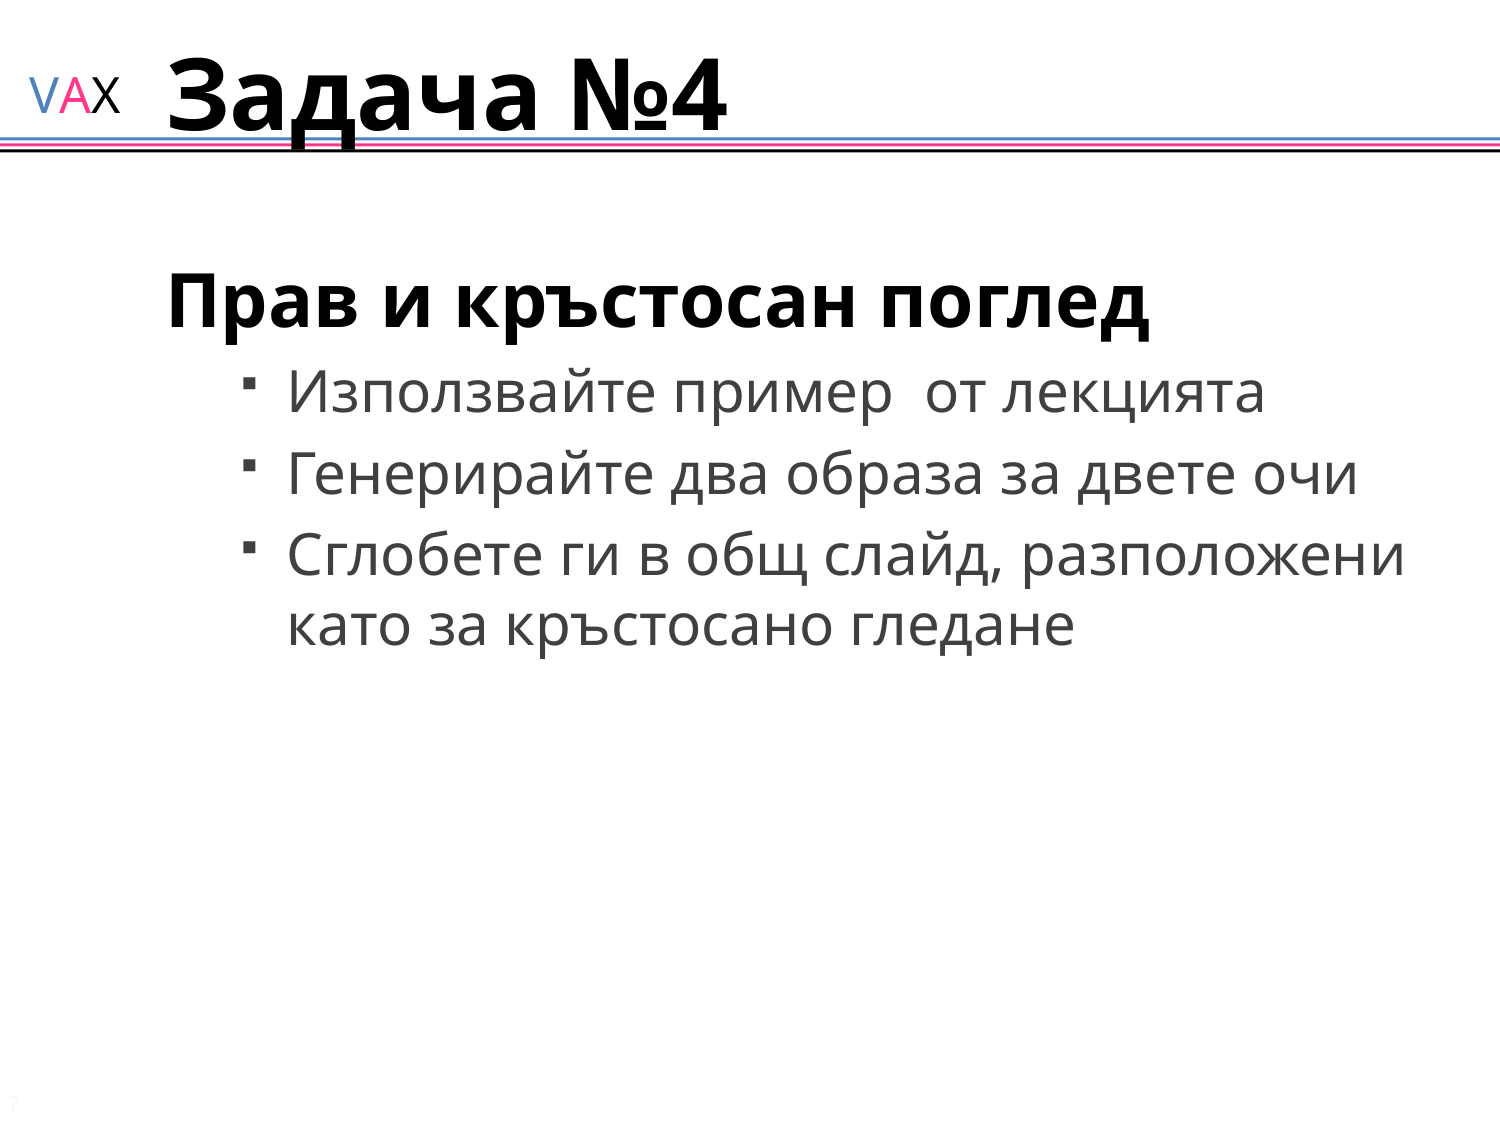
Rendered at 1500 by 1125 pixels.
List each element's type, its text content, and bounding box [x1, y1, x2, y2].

title Задача №4 [0, 37, 1500, 144]
